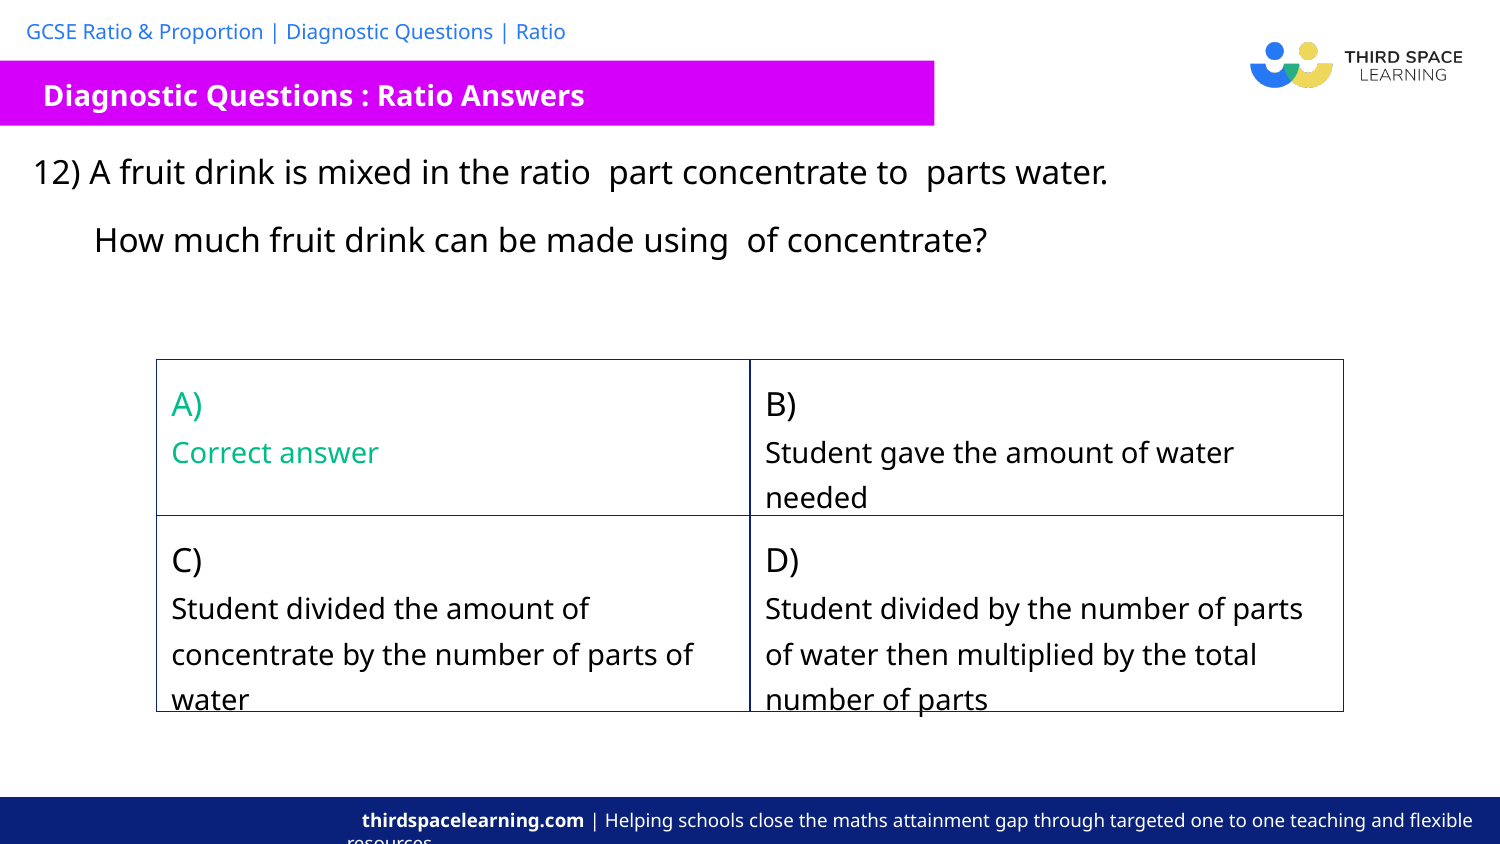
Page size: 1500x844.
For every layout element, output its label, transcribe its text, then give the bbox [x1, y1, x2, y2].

picture [1250, 33, 1465, 99]
text_box Diagnostic Questions : Ratio Answers [27, 61, 778, 127]
